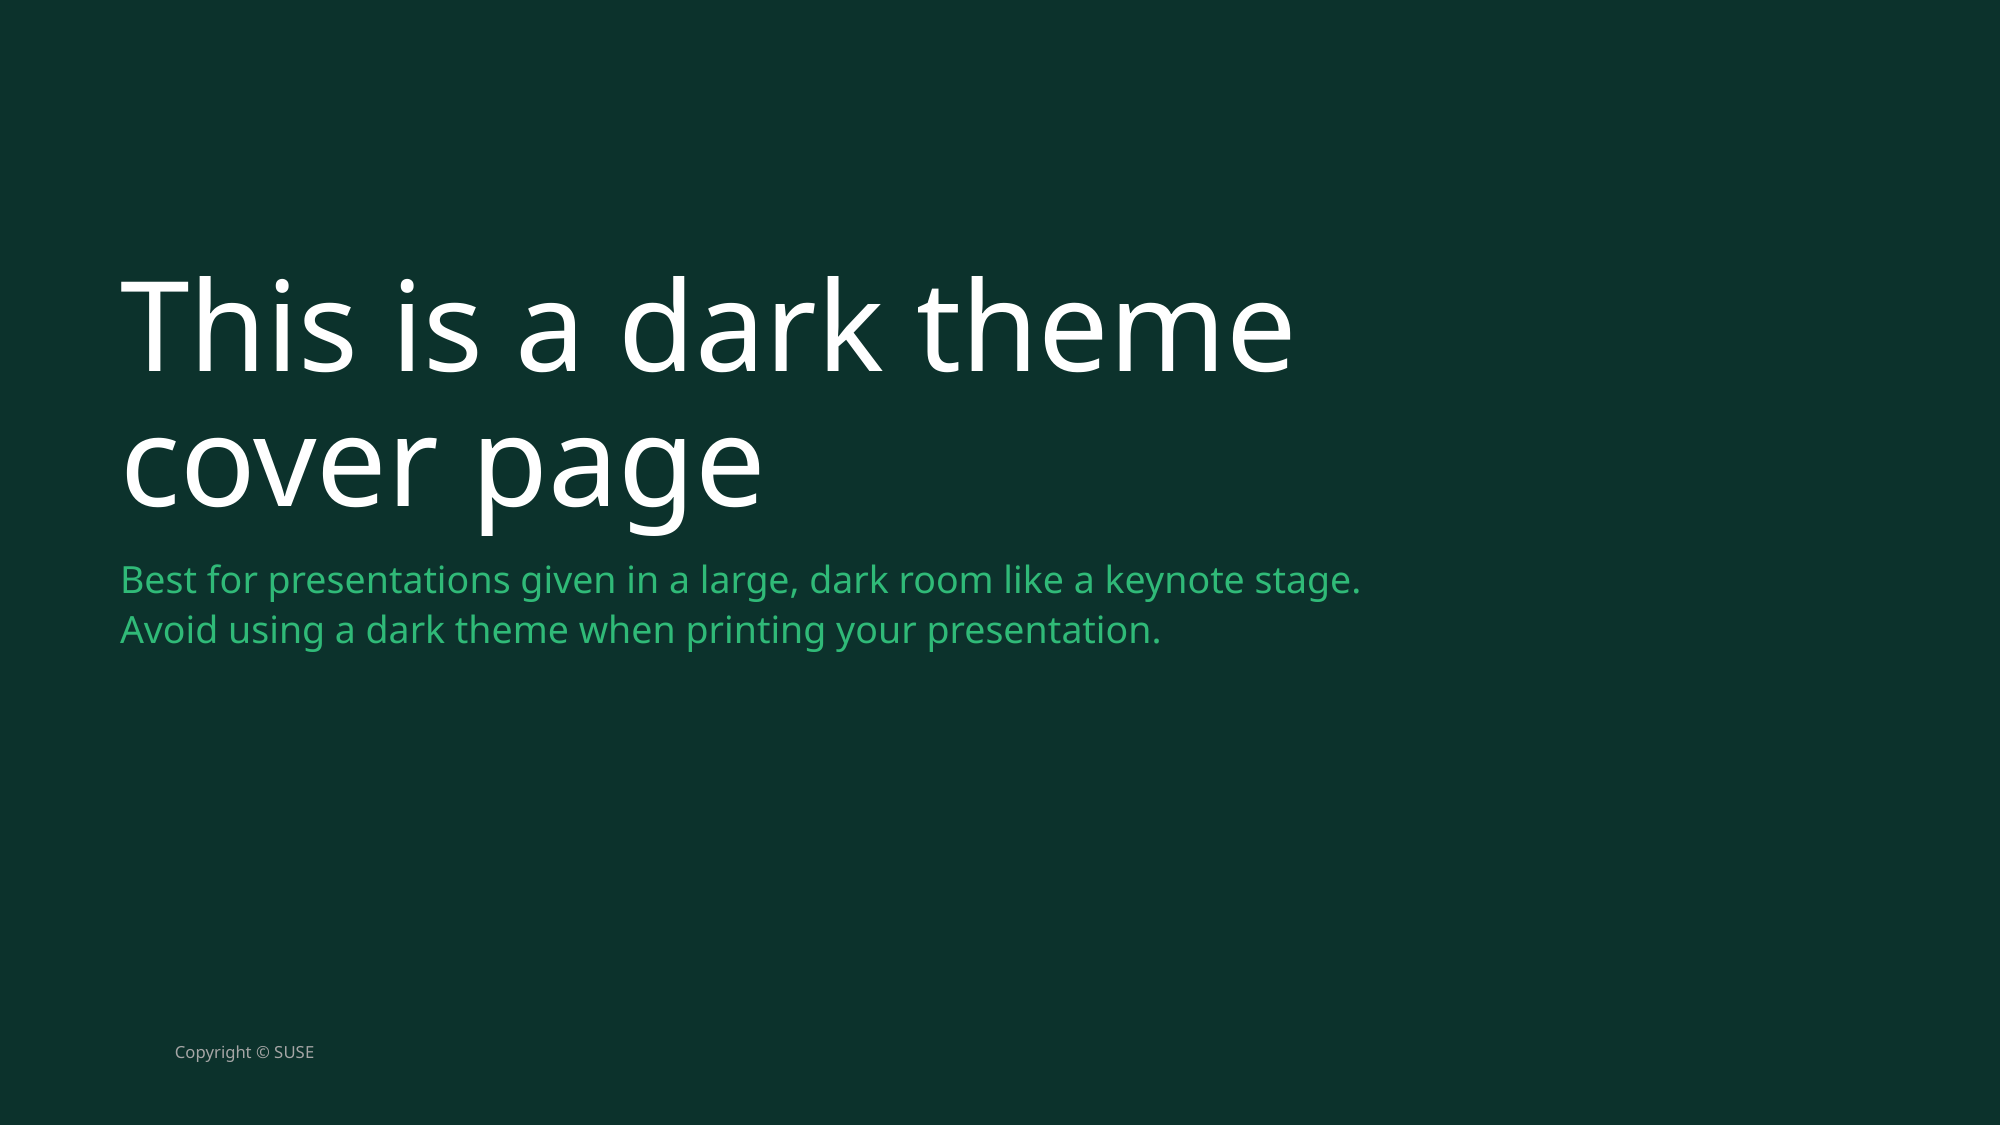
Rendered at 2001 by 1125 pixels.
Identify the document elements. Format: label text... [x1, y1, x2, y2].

list Best for presentations given in a large, dark room like a keynote stage. Avoid using a dark theme when printing your presentation. [120, 552, 1454, 652]
list This is a dark theme cover page [120, 256, 1454, 534]
